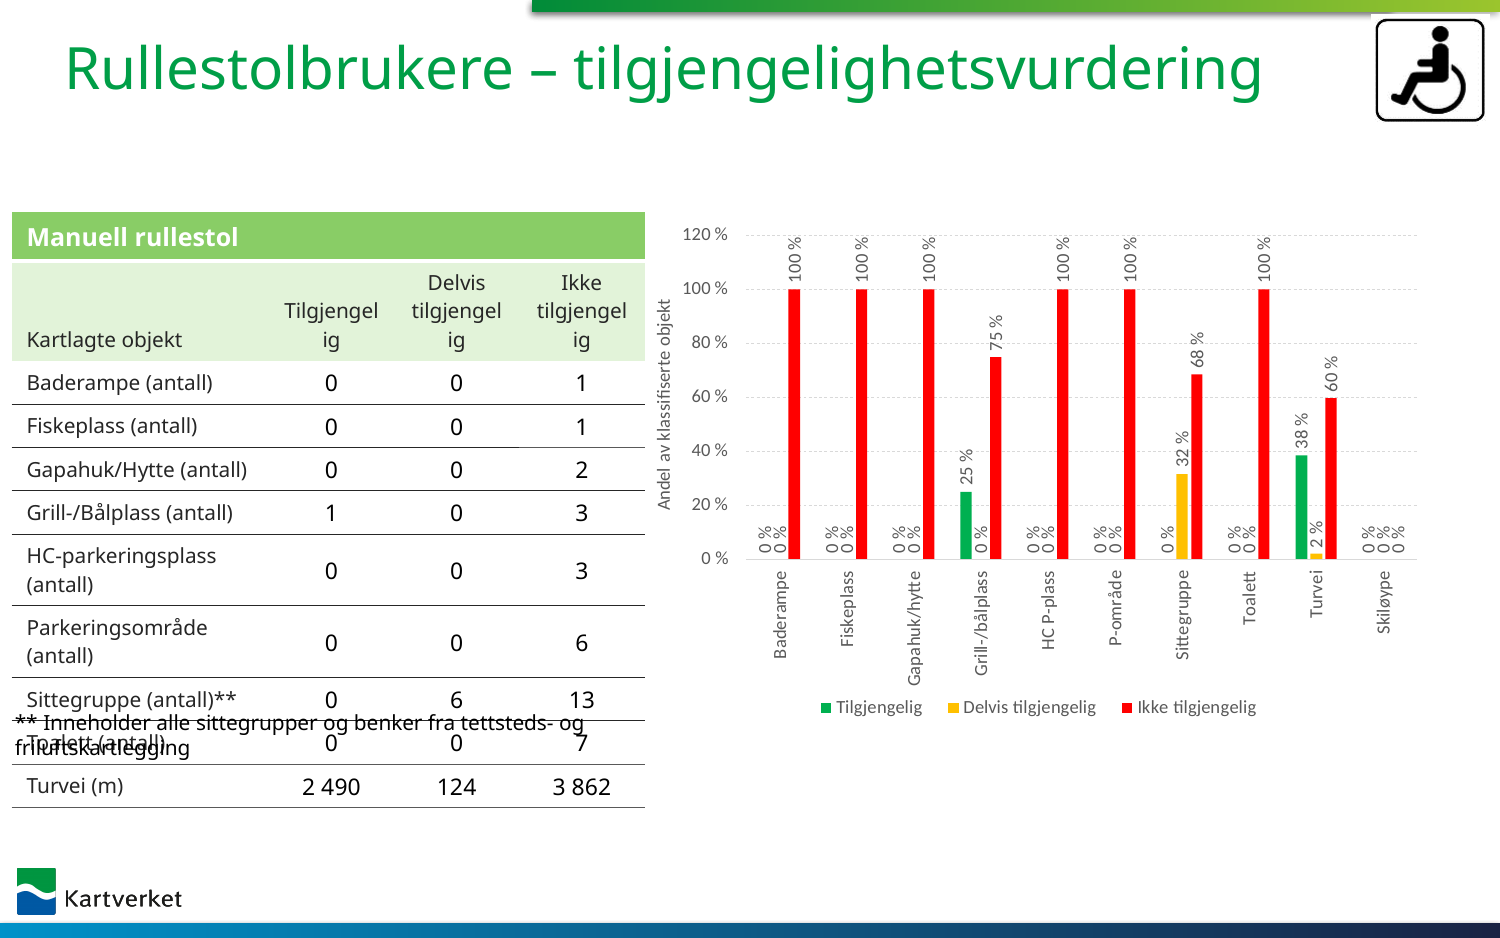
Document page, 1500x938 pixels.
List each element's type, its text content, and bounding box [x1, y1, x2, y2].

table_cell 0 [269, 535, 394, 605]
table_cell 1 [519, 361, 638, 404]
table_cell 3 [519, 535, 638, 605]
table_cell Parkeringsområde (antall) [12, 606, 269, 677]
table_cell 0 [394, 448, 519, 490]
table_cell 13 [519, 678, 638, 702]
table_cell Grill-/Bålplass (antall) [12, 491, 269, 534]
text_box Rullestolbrukere – tilgjengelighetsvurdering [49, 12, 1372, 109]
table_cell 1 [519, 405, 638, 447]
table_cell 2 490 [269, 768, 394, 807]
table_cell 0 [269, 361, 394, 404]
table_cell 3 862 [519, 768, 645, 807]
table_cell 0 [394, 405, 519, 447]
table_cell 0 [269, 448, 394, 490]
table_cell Fiskeplass (antall) [12, 405, 269, 447]
table_cell Delvis tilgjengelig [394, 263, 519, 361]
table_cell 6 [519, 606, 638, 677]
table_cell 0 [394, 491, 519, 534]
table_cell 0 [394, 361, 519, 404]
table_cell Gapahuk/Hytte (antall) [12, 448, 269, 490]
table_cell 3 [519, 491, 638, 534]
table_cell 0 [394, 606, 519, 677]
table_cell Ikke tilgjengelig [519, 263, 638, 361]
table_header Manuell rullestol [12, 212, 645, 259]
table_cell 0 [269, 678, 394, 702]
table_cell Turvei (m) [12, 768, 269, 807]
text_box ** Inneholder alle sittegrupper og benker fra tettsteds- og friluftskartlegging [0, 702, 745, 768]
table_cell Kartlagte objekt [12, 263, 269, 361]
table_cell 2 [519, 448, 638, 490]
table_cell Baderampe (antall) [12, 361, 269, 404]
picture [643, 218, 1427, 728]
table_cell Sittegruppe (antall)** [12, 678, 269, 702]
table_cell 1 [269, 491, 394, 534]
table_cell 0 [269, 606, 394, 677]
table_cell 6 [394, 678, 519, 702]
table_cell HC-parkeringsplass (antall) [12, 535, 269, 605]
table_cell 0 [269, 405, 394, 447]
table_cell 0 [394, 535, 519, 605]
table_cell 124 [394, 768, 519, 807]
table_cell Tilgjengelig [269, 263, 394, 361]
picture [1371, 13, 1491, 127]
